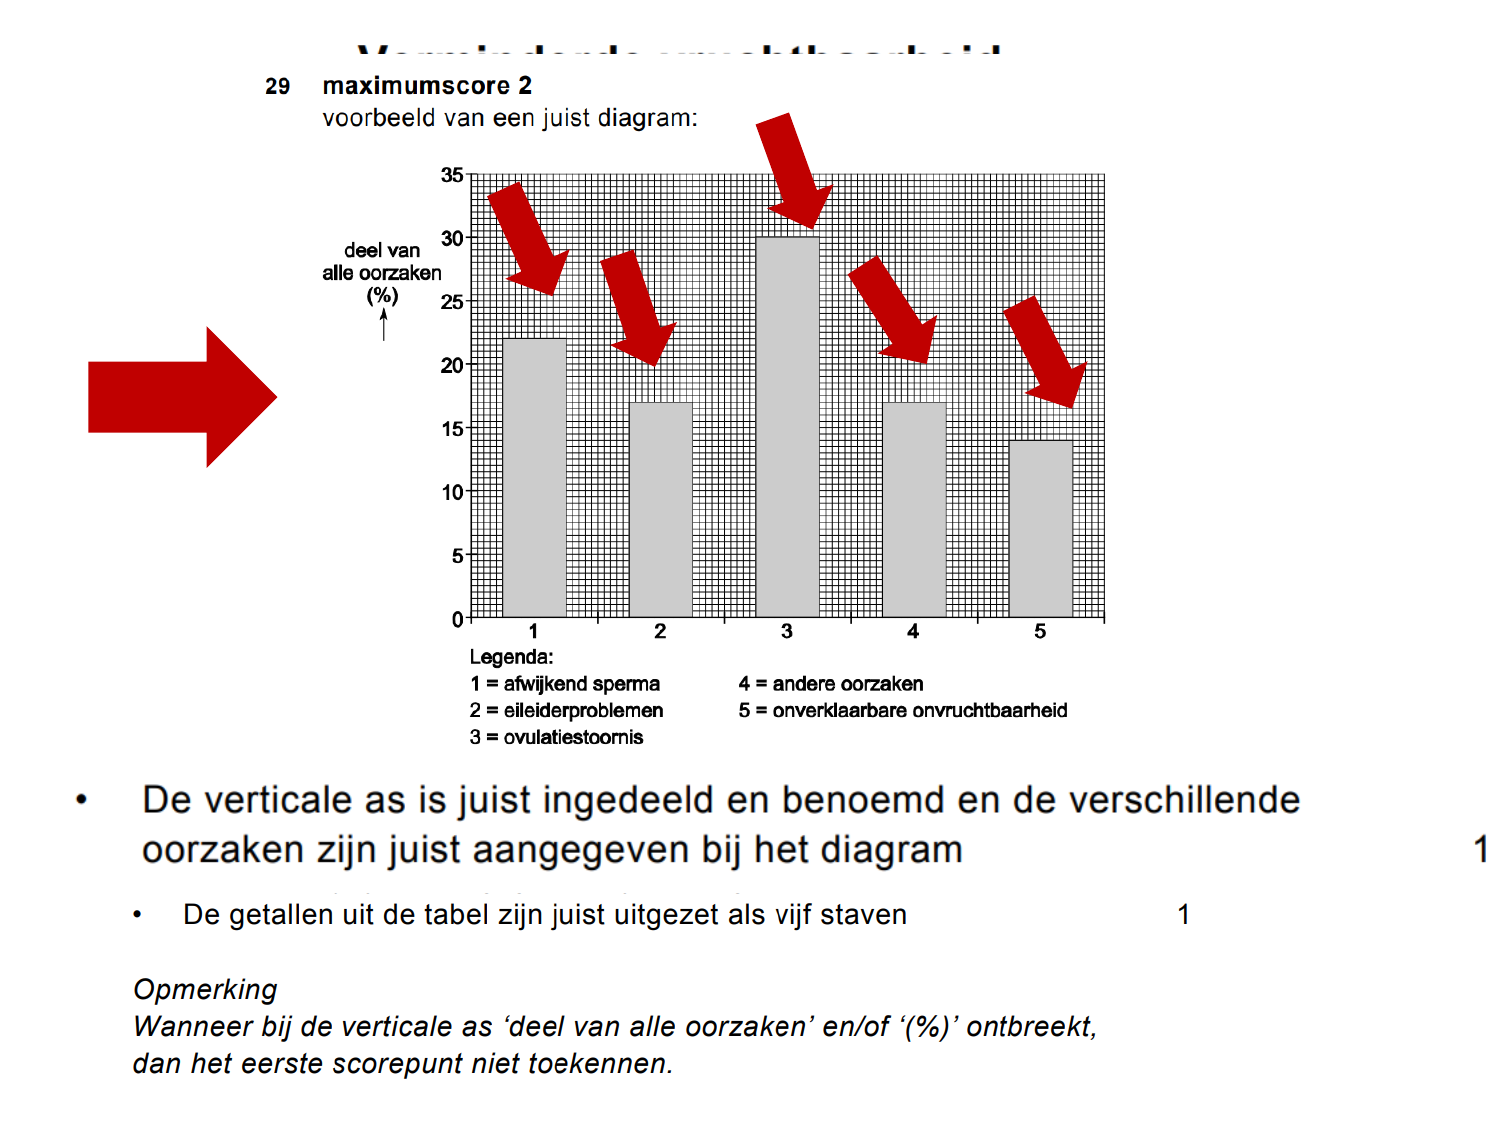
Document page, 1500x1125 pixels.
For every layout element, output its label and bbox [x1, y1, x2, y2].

picture [111, 893, 1223, 1085]
picture [17, 25, 1500, 877]
text_box [86, 324, 241, 470]
